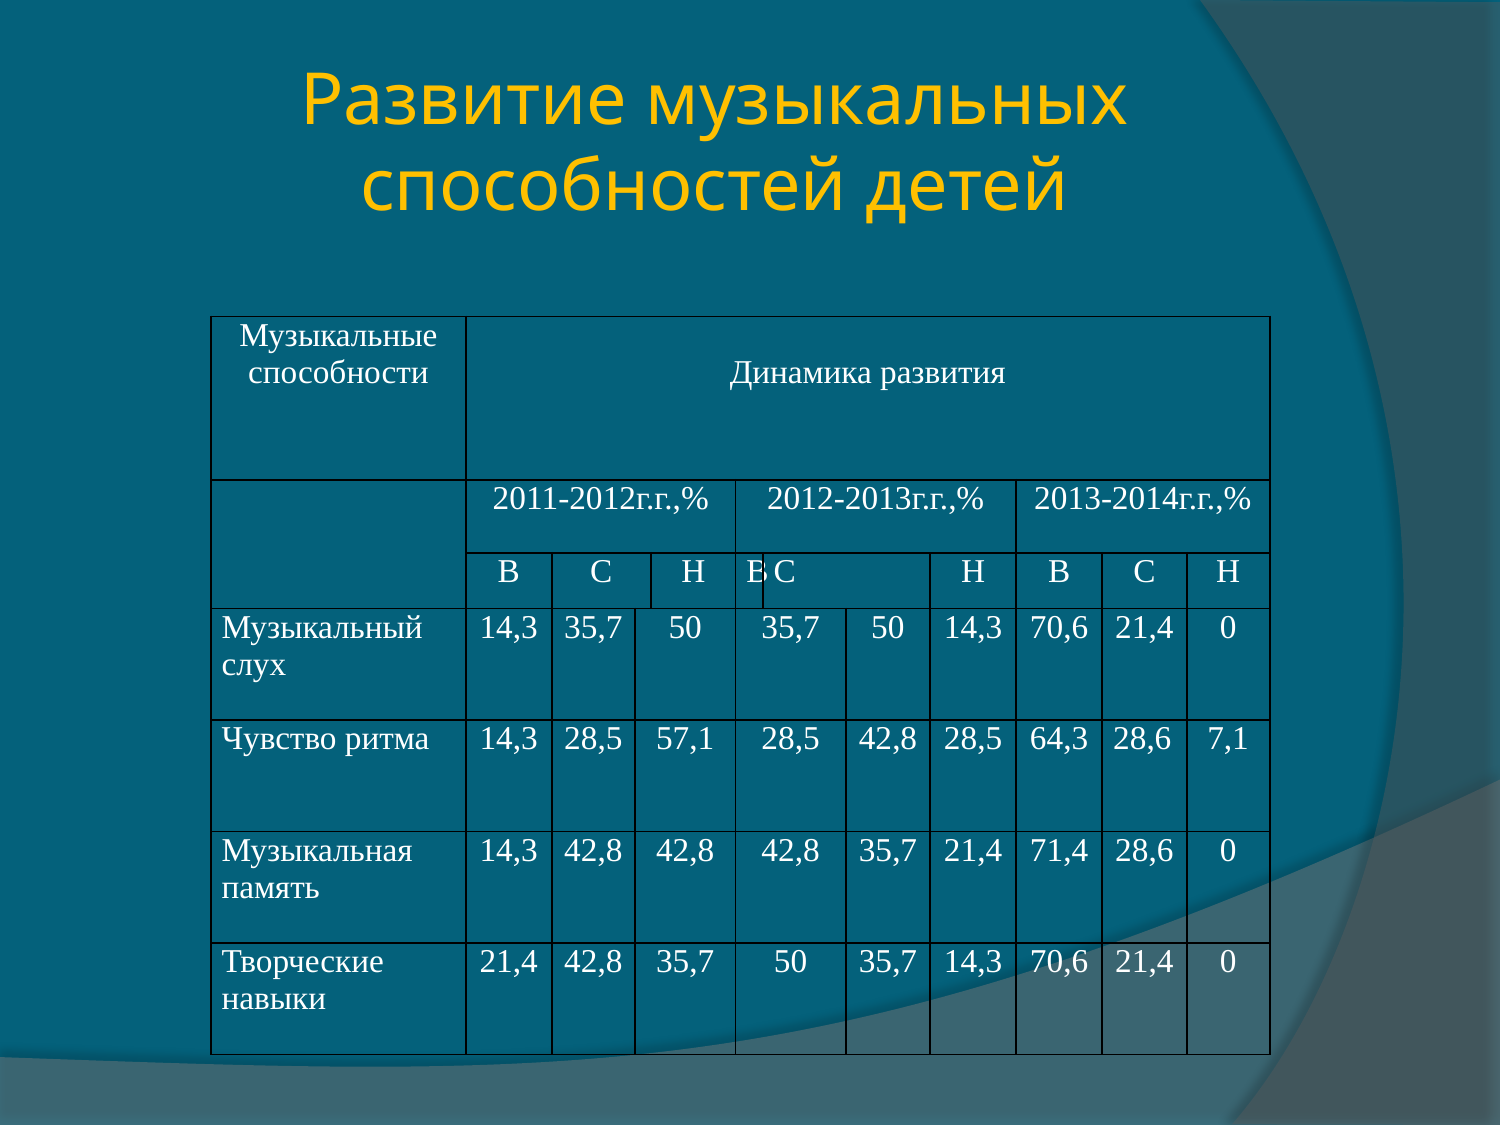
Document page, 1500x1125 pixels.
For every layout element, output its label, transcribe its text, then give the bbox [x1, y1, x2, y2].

table_cell 42,8 [847, 721, 929, 831]
table_cell 42,8 [636, 832, 735, 942]
table_cell 28,5 [736, 721, 845, 831]
table_cell 28,5 [931, 721, 1015, 831]
table_cell 28,6 [1103, 832, 1186, 942]
table_cell 50 [736, 944, 845, 1054]
table_cell Н [652, 554, 735, 608]
table_cell 14,3 [467, 721, 551, 831]
table_cell В [1017, 554, 1101, 608]
table_cell 71,4 [1017, 832, 1101, 942]
table_cell С [764, 554, 929, 608]
table_cell 2012-2013г.г.,% [736, 481, 1015, 552]
table_cell Н [1188, 554, 1269, 608]
table_cell 50 [636, 609, 735, 719]
table_cell Музыкальная память [212, 832, 465, 942]
table_cell 35,7 [847, 944, 929, 1054]
table_cell Н [931, 554, 1015, 608]
table_cell 50 [847, 609, 929, 719]
table_cell 64,3 [1017, 721, 1101, 831]
table_cell 0 [1188, 609, 1269, 719]
table_cell 42,8 [553, 944, 634, 1054]
table_cell 7,1 [1188, 721, 1269, 831]
table_cell С [553, 554, 650, 608]
table_cell 42,8 [736, 832, 845, 942]
table_cell 14,3 [467, 832, 551, 942]
table_cell 21,4 [467, 944, 551, 1054]
table_cell 14,3 [467, 609, 551, 719]
table_cell В [467, 554, 551, 608]
table_cell 0 [1188, 832, 1269, 942]
table_cell 57,1 [636, 721, 735, 831]
table_cell 0 [1188, 944, 1269, 1054]
table_cell 21,4 [931, 832, 1015, 942]
table_cell 35,7 [553, 609, 634, 719]
table_cell Музыкальный слух [212, 609, 465, 719]
table_cell 28,5 [553, 721, 634, 831]
table_header Динамика развития [467, 317, 1269, 479]
table_cell В [736, 554, 762, 608]
table_cell [212, 481, 465, 608]
table_cell Творческие навыки [212, 944, 465, 1054]
table_cell 42,8 [553, 832, 634, 942]
table_cell 70,6 [1017, 944, 1101, 1054]
table_cell 21,4 [1103, 944, 1186, 1054]
table_cell 2011-2012г.г.,% [467, 481, 735, 552]
table_cell 2013-2014г.г.,% [1017, 481, 1269, 552]
title Развитие музыкальных способностей детей [128, 45, 1300, 233]
table_cell 35,7 [847, 832, 929, 942]
table_cell 14,3 [931, 609, 1015, 719]
table_cell 14,3 [931, 944, 1015, 1054]
table_cell 21,4 [1103, 609, 1186, 719]
table_cell 35,7 [736, 609, 845, 719]
table_cell Чувство ритма [212, 721, 465, 831]
table_cell 70,6 [1017, 609, 1101, 719]
table_header Музыкальные способности [212, 317, 465, 479]
table_cell 28,6 [1103, 721, 1186, 831]
table_cell С [1103, 554, 1186, 608]
table_cell 35,7 [636, 944, 735, 1054]
